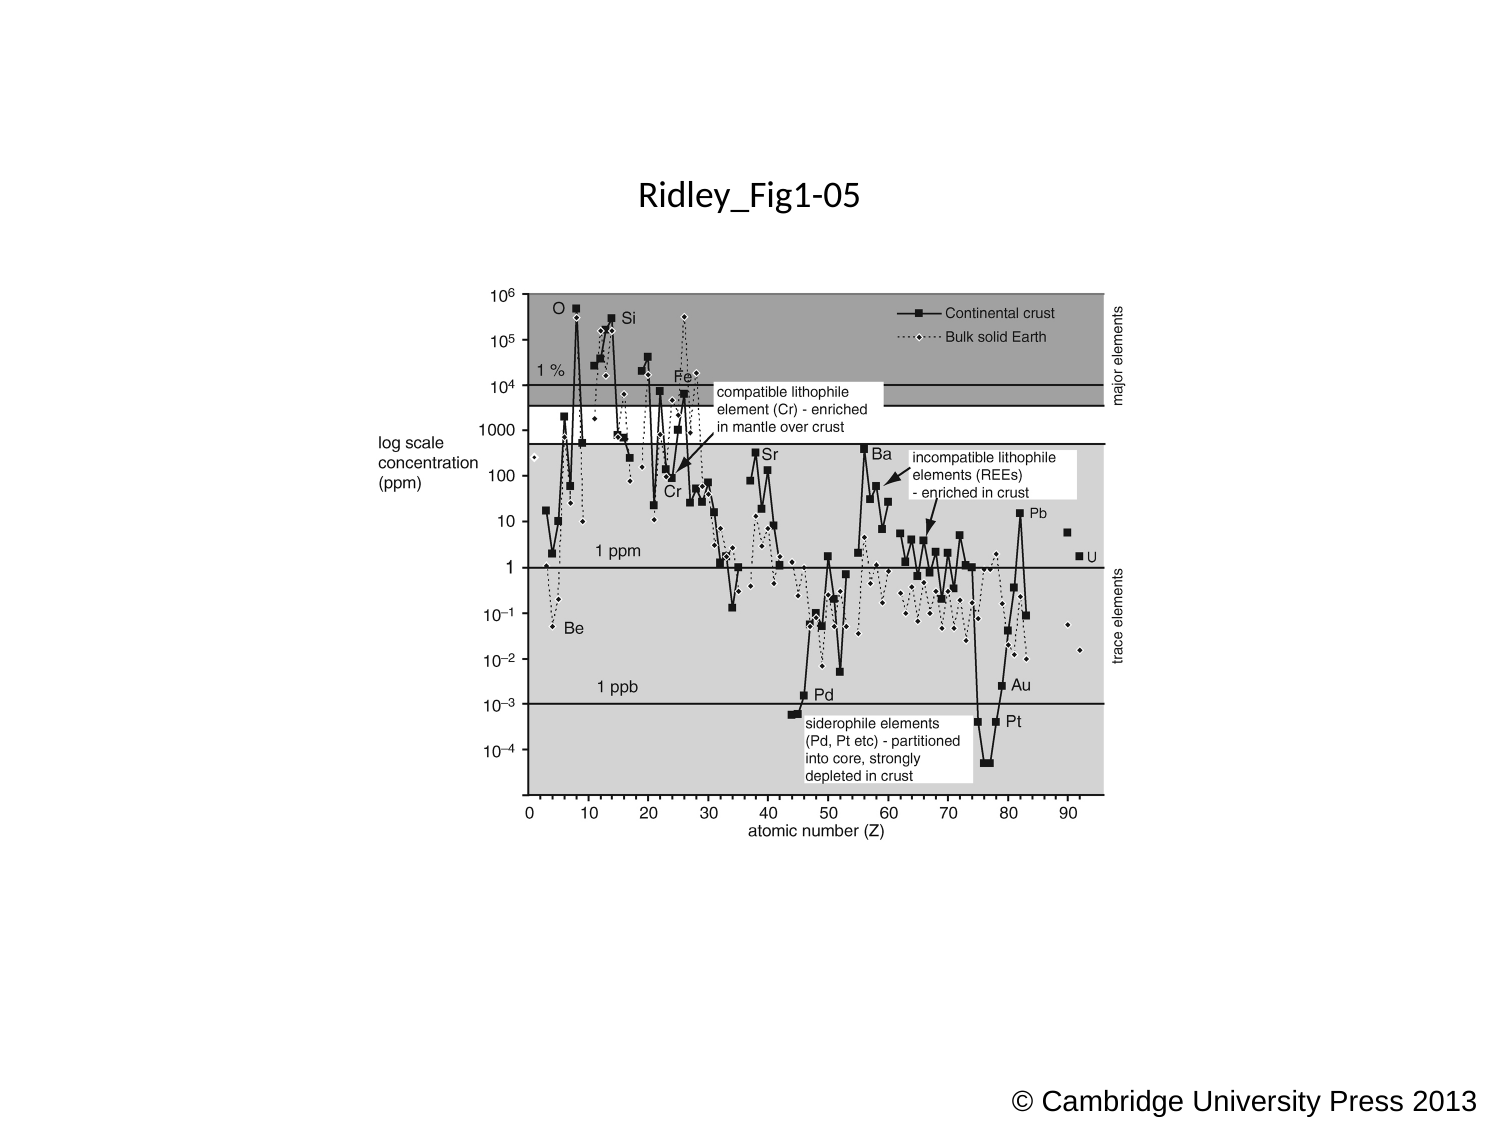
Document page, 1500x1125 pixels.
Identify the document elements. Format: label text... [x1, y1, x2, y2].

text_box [371, 162, 1128, 844]
text_box © Cambridge University Press 2013 [907, 1074, 1493, 1125]
